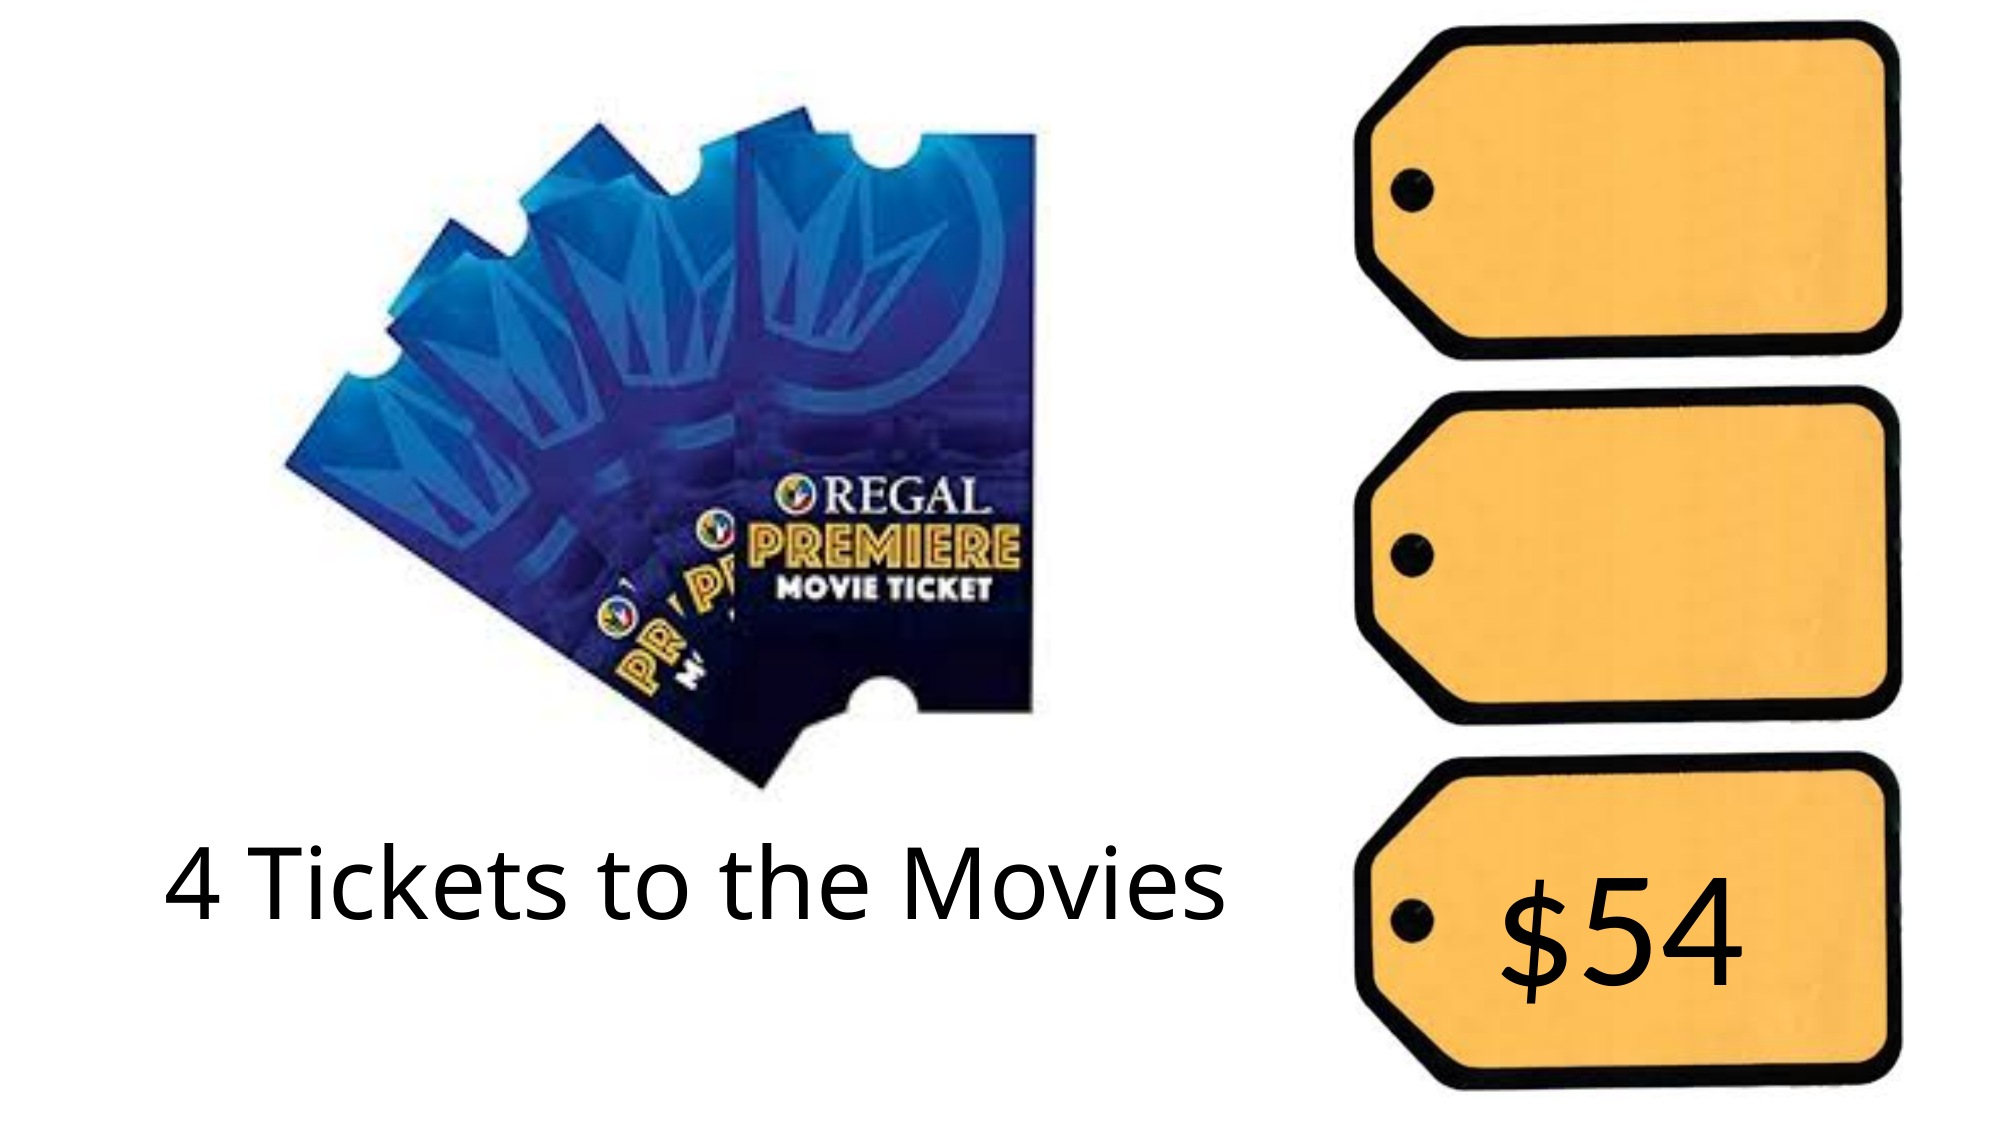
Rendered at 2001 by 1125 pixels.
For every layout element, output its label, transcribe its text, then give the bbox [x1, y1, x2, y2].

picture [1339, 741, 1912, 1100]
picture [1339, 375, 1912, 735]
picture [270, 71, 1051, 813]
picture [1339, 10, 1912, 370]
text_box 4 Tickets to the Movies [113, 812, 1281, 948]
